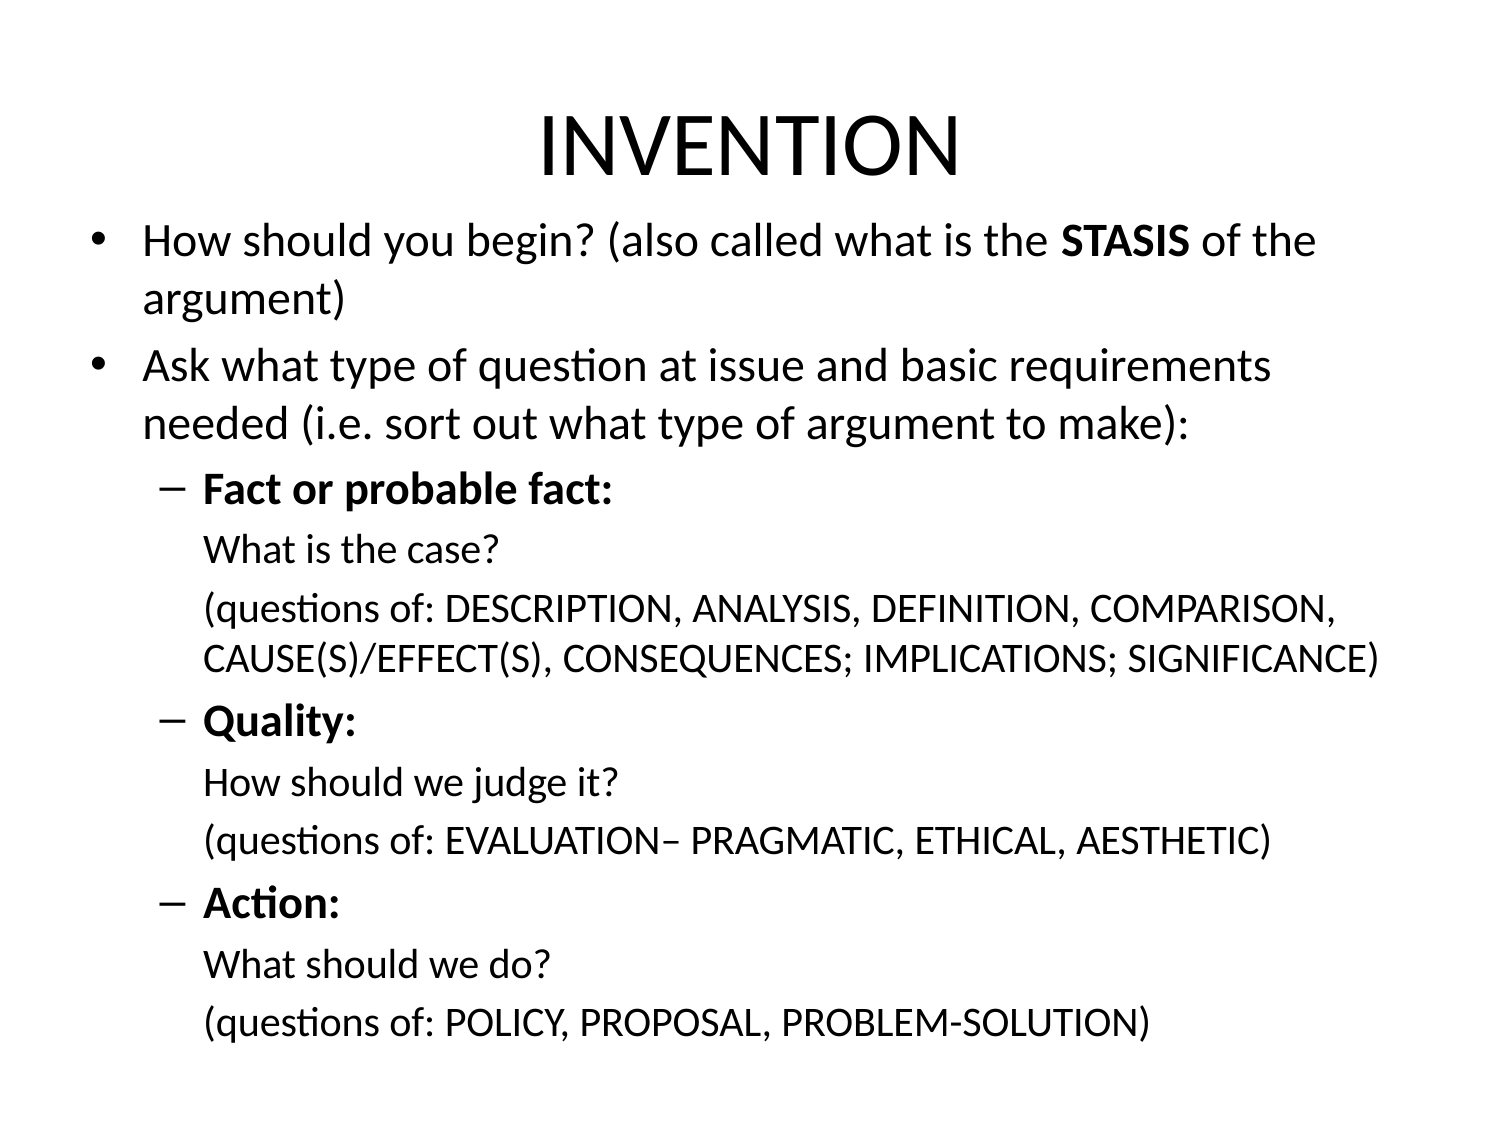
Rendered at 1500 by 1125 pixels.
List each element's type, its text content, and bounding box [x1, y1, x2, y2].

list How should you begin? (also called what is the STASIS of the argument) Ask what type of question at issue and basic requirements needed (i.e. sort out what type of argument to make): Fact or probable fact: What is the case? (questions of: DESCRIPTION, ANALYSIS, DEFINITION, COMPARISON, CAUSE(S)/EFFECT(S), CONSEQUENCES; IMPLICATIONS; SIGNIFICANCE) Quality: How should we judge it? (questions of: EVALUATION– PRAGMATIC, ETHICAL, AESTHETIC) Action: What should we do? (questions of: POLICY, PROPOSAL, PROBLEM-SOLUTION) [75, 201, 1447, 1077]
title INVENTION [75, 45, 1425, 201]
